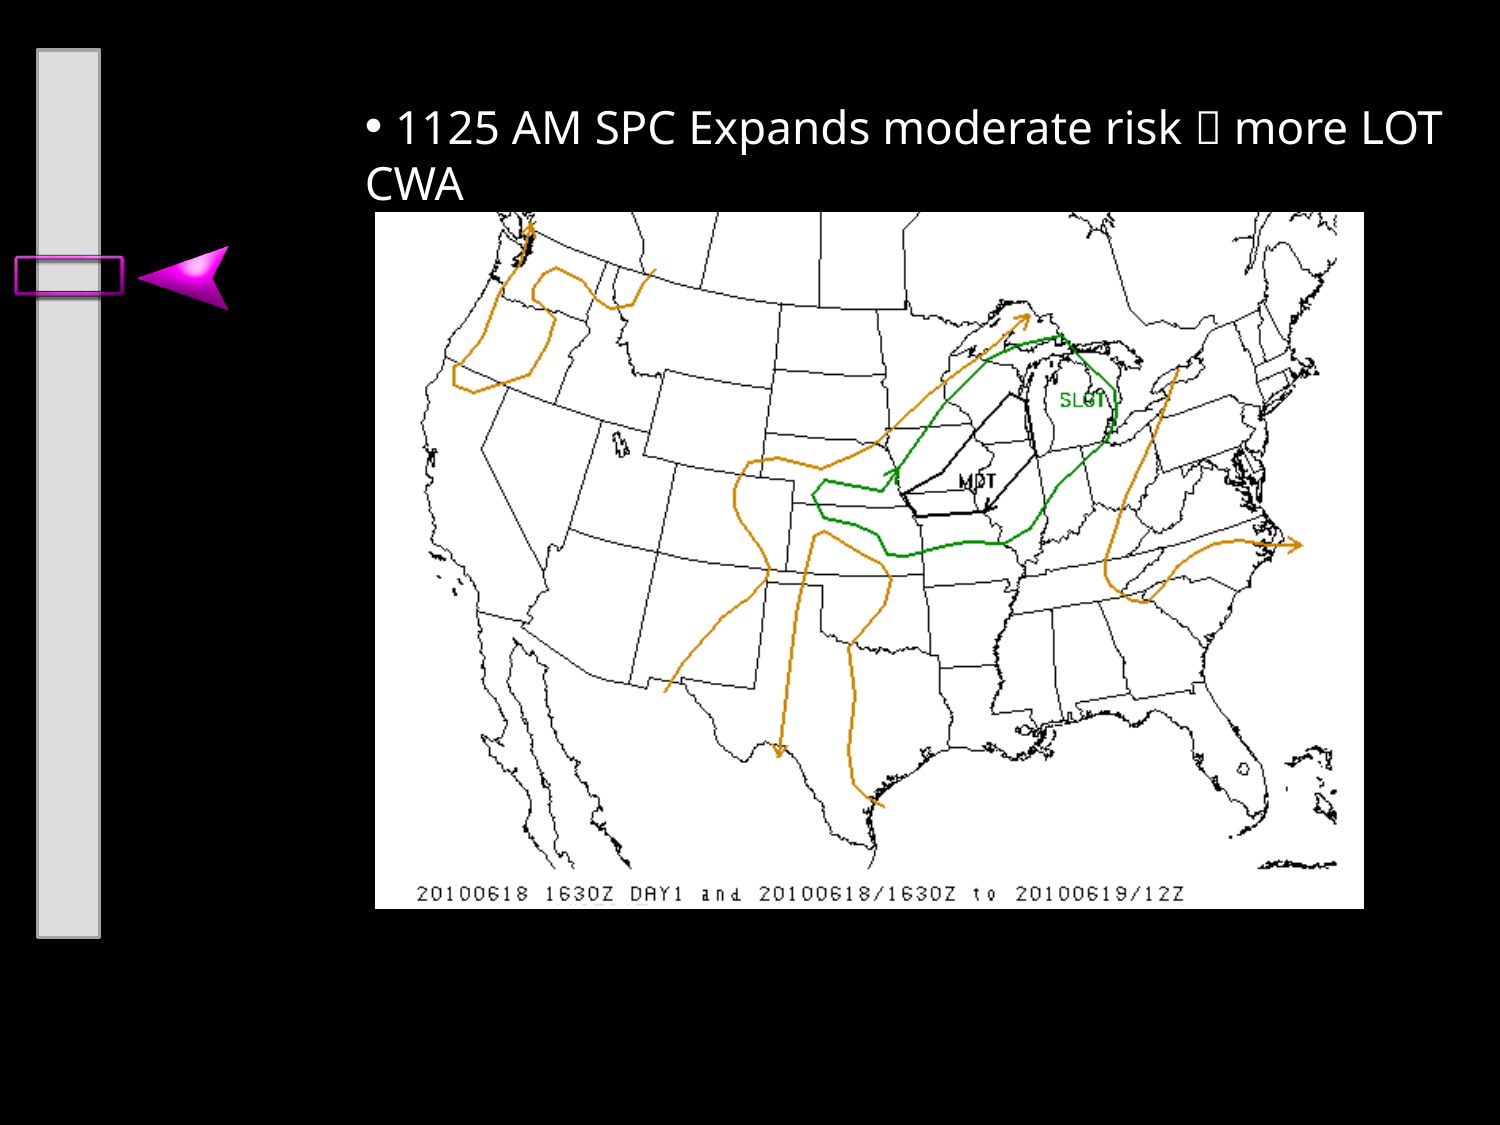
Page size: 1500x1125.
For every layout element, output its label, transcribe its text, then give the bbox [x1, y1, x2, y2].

picture [0, 224, 243, 339]
text_box [36, 48, 101, 248]
picture [374, 212, 1365, 909]
text_box [36, 312, 101, 939]
text_box 1125 AM SPC Expands moderate risk  more LOT CWA [349, 87, 1463, 218]
